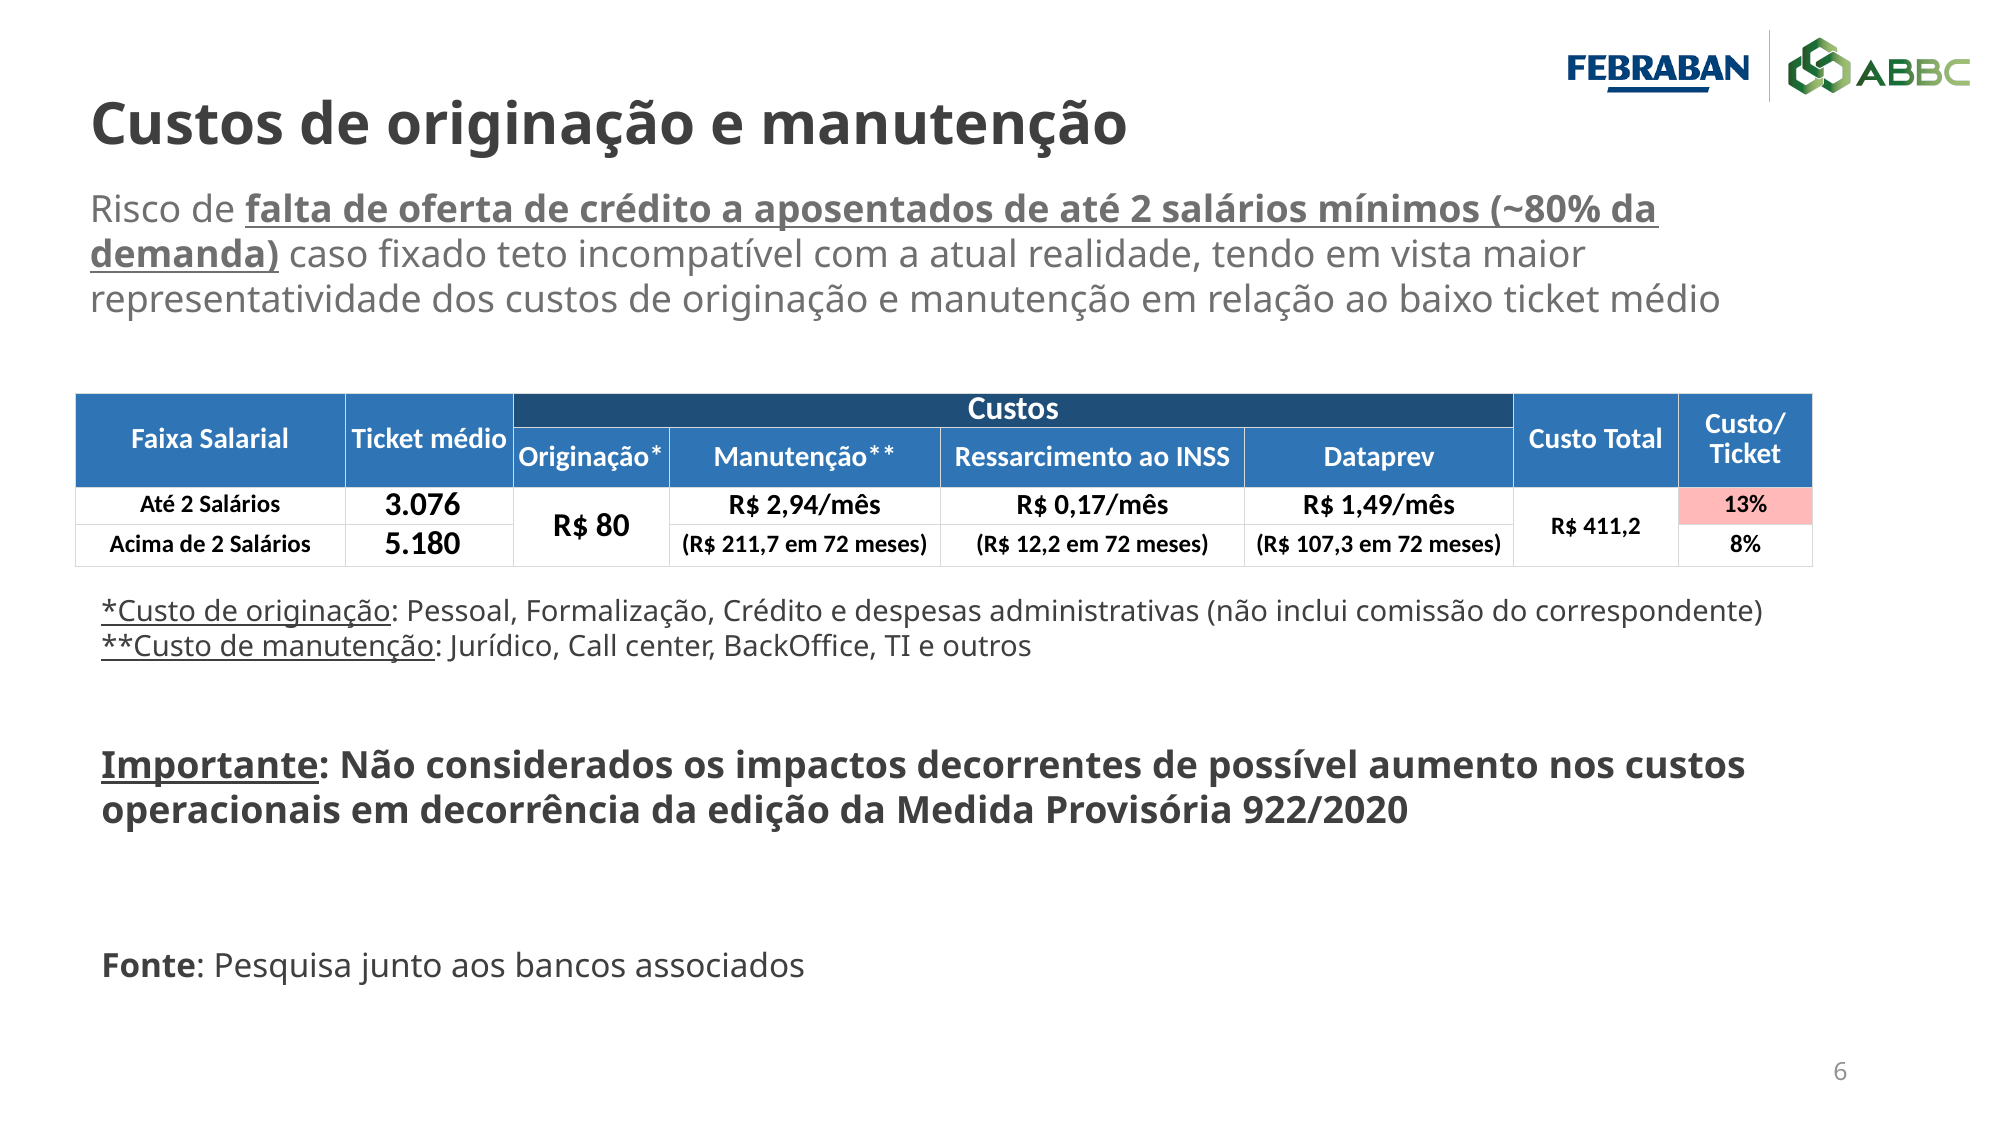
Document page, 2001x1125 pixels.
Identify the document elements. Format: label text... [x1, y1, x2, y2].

text_box Custos de originação e manutenção [75, 45, 1692, 177]
text_box Fonte: Pesquisa junto aos bancos associados [86, 937, 974, 992]
table_cell 3.076 [346, 488, 513, 524]
table_header Faixa Salarial [76, 394, 345, 487]
table_cell Acima de 2 Salários [76, 525, 345, 566]
table_cell Dataprev [1245, 428, 1513, 487]
slide_number 6 [1412, 1042, 1863, 1103]
table_cell 13% [1679, 488, 1812, 524]
table_cell R$ 0,17/mês [941, 488, 1244, 524]
table_header Custo Total [1514, 394, 1678, 487]
table_cell Ressarcimento ao INSS [941, 428, 1244, 487]
table_cell (R$ 107,3 em 72 meses) [1245, 525, 1513, 566]
table_cell R$ 411,2 [1514, 488, 1678, 566]
table_cell Originação* [514, 428, 669, 487]
table_cell (R$ 12,2 em 72 meses) [941, 525, 1244, 566]
table_cell 8% [1679, 525, 1812, 566]
table_cell Manutenção** [670, 428, 940, 487]
table_header Ticket médio [346, 394, 513, 487]
text_box Risco de falta de oferta de crédito a aposentados de até 2 salários mínimos (~80% da demanda) caso fixado teto incompatível com a atual realidade, tendo em vista maior representatividade dos custos de originação e manutenção em relação ao baixo ticket médio [74, 177, 1863, 328]
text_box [1543, 22, 1976, 117]
table_header Custo/ Ticket [1679, 394, 1812, 487]
text_box Importante: Não considerados os impactos decorrentes de possível aumento nos custos operacionais em decorrência da edição da Medida Provisória 922/2020 [86, 733, 1813, 838]
table_cell R$ 80 [514, 488, 669, 566]
table_cell (R$ 211,7 em 72 meses) [670, 525, 940, 566]
table_cell Até 2 Salários [76, 488, 345, 524]
text_box *Custo de originação: Pessoal, Formalização, Crédito e despesas administrativas (não inclui comissão do correspondente) **Custo de manutenção: Jurídico, Call center, BackOffice, TI e outros [86, 584, 1911, 670]
table_cell R$ 2,94/mês [670, 488, 940, 524]
table_header Custos [514, 394, 1513, 427]
table_cell 5.180 [346, 525, 513, 566]
table_cell R$ 1,49/mês [1245, 488, 1513, 524]
